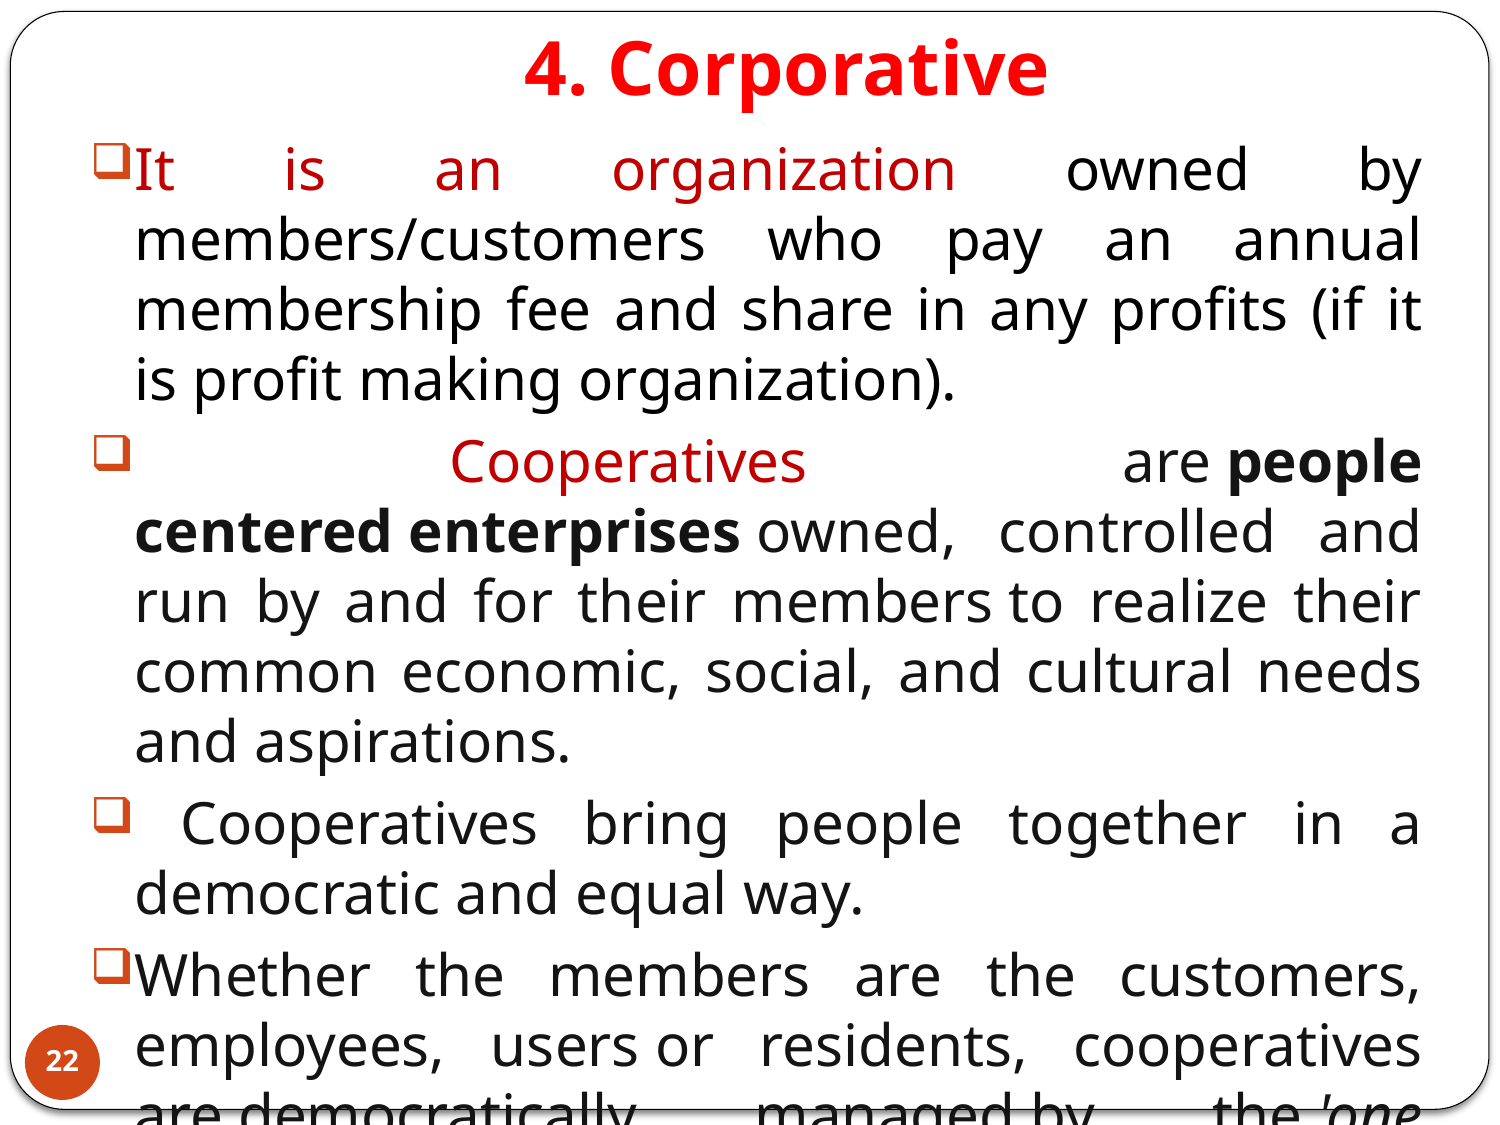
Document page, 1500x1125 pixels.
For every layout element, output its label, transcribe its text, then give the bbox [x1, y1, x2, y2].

slide_number 22 [24, 1024, 100, 1100]
list It is an organization owned by members/customers who pay an annual membership fee and share in any profits (if it is profit making organization). Cooperatives are people centered enterprises owned, controlled and run by and for their members to realize their common economic, social, and cultural needs and aspirations. Cooperatives bring people together in a democratic and equal way. Whether the members are the customers, employees, users or residents, cooperatives are democratically managed by the 'one member, one vote' rule. [75, 125, 1438, 1100]
title 4. Corporative [150, 24, 1425, 125]
